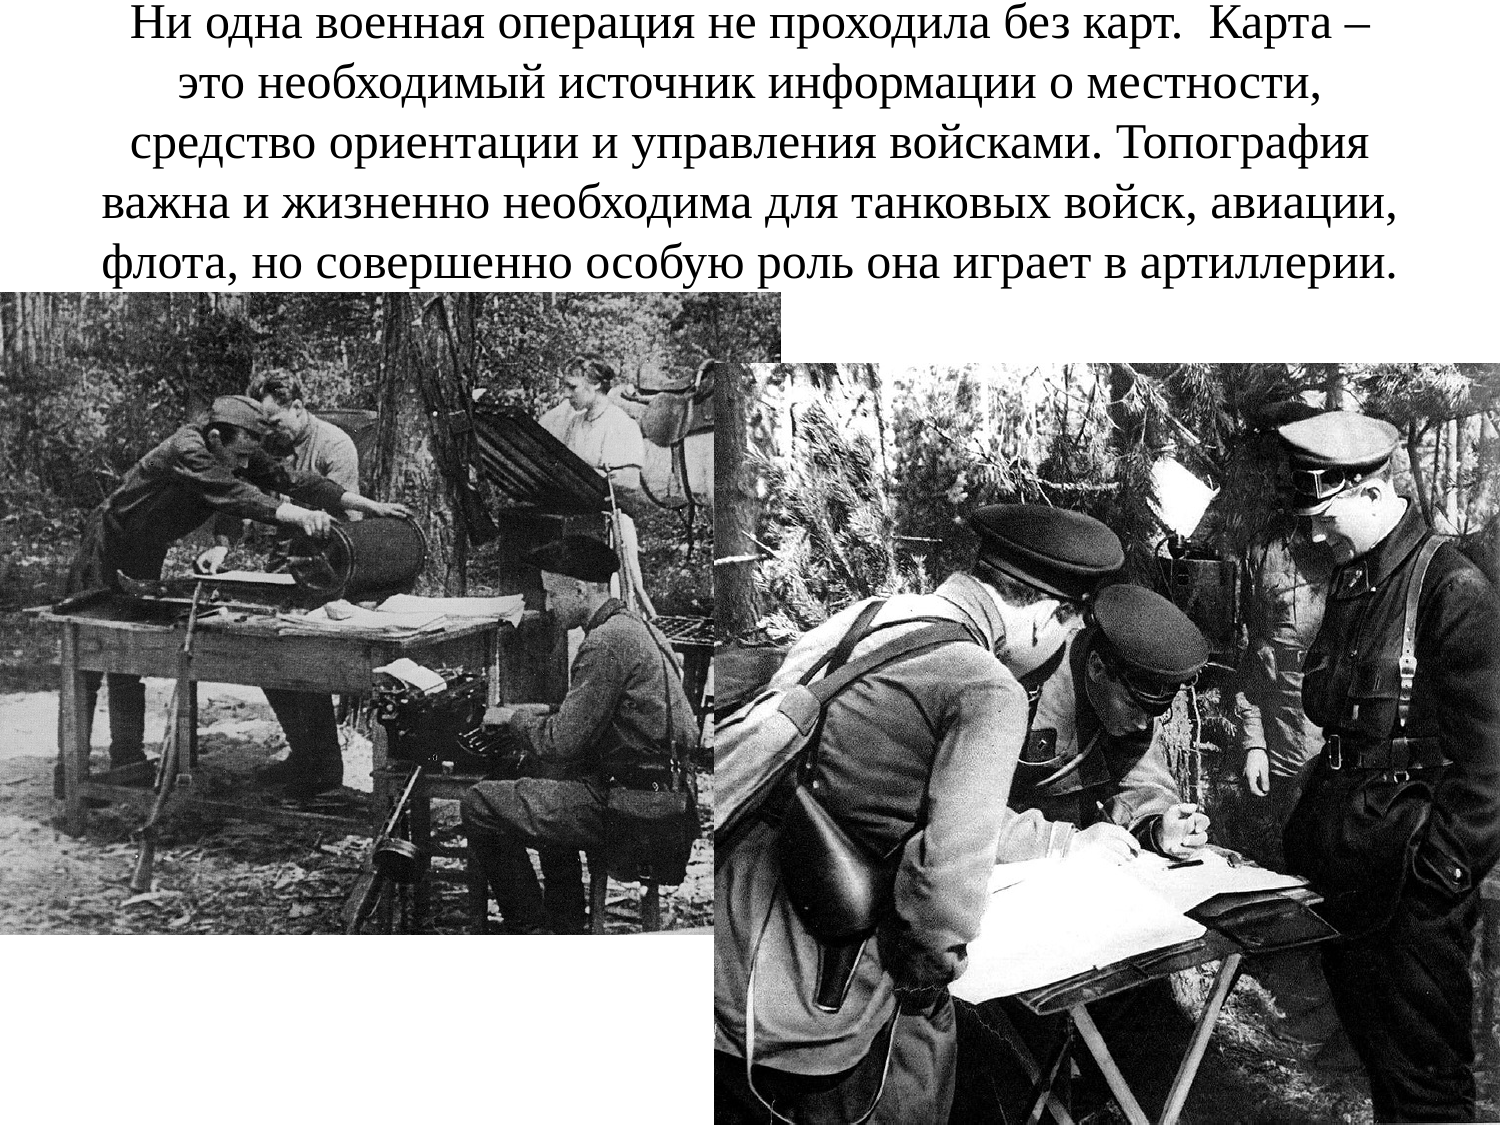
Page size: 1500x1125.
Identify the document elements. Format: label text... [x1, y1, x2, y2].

picture [714, 362, 1500, 1125]
title Ни одна военная операция не проходила без карт. Карта – это необходимый источник информации о местности, средство ориентации и управления войсками. Топография важна и жизненно необходима для танковых войск, авиации, флота, но совершенно особую роль она играет в артиллерии. [75, 45, 1425, 233]
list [0, 292, 781, 935]
